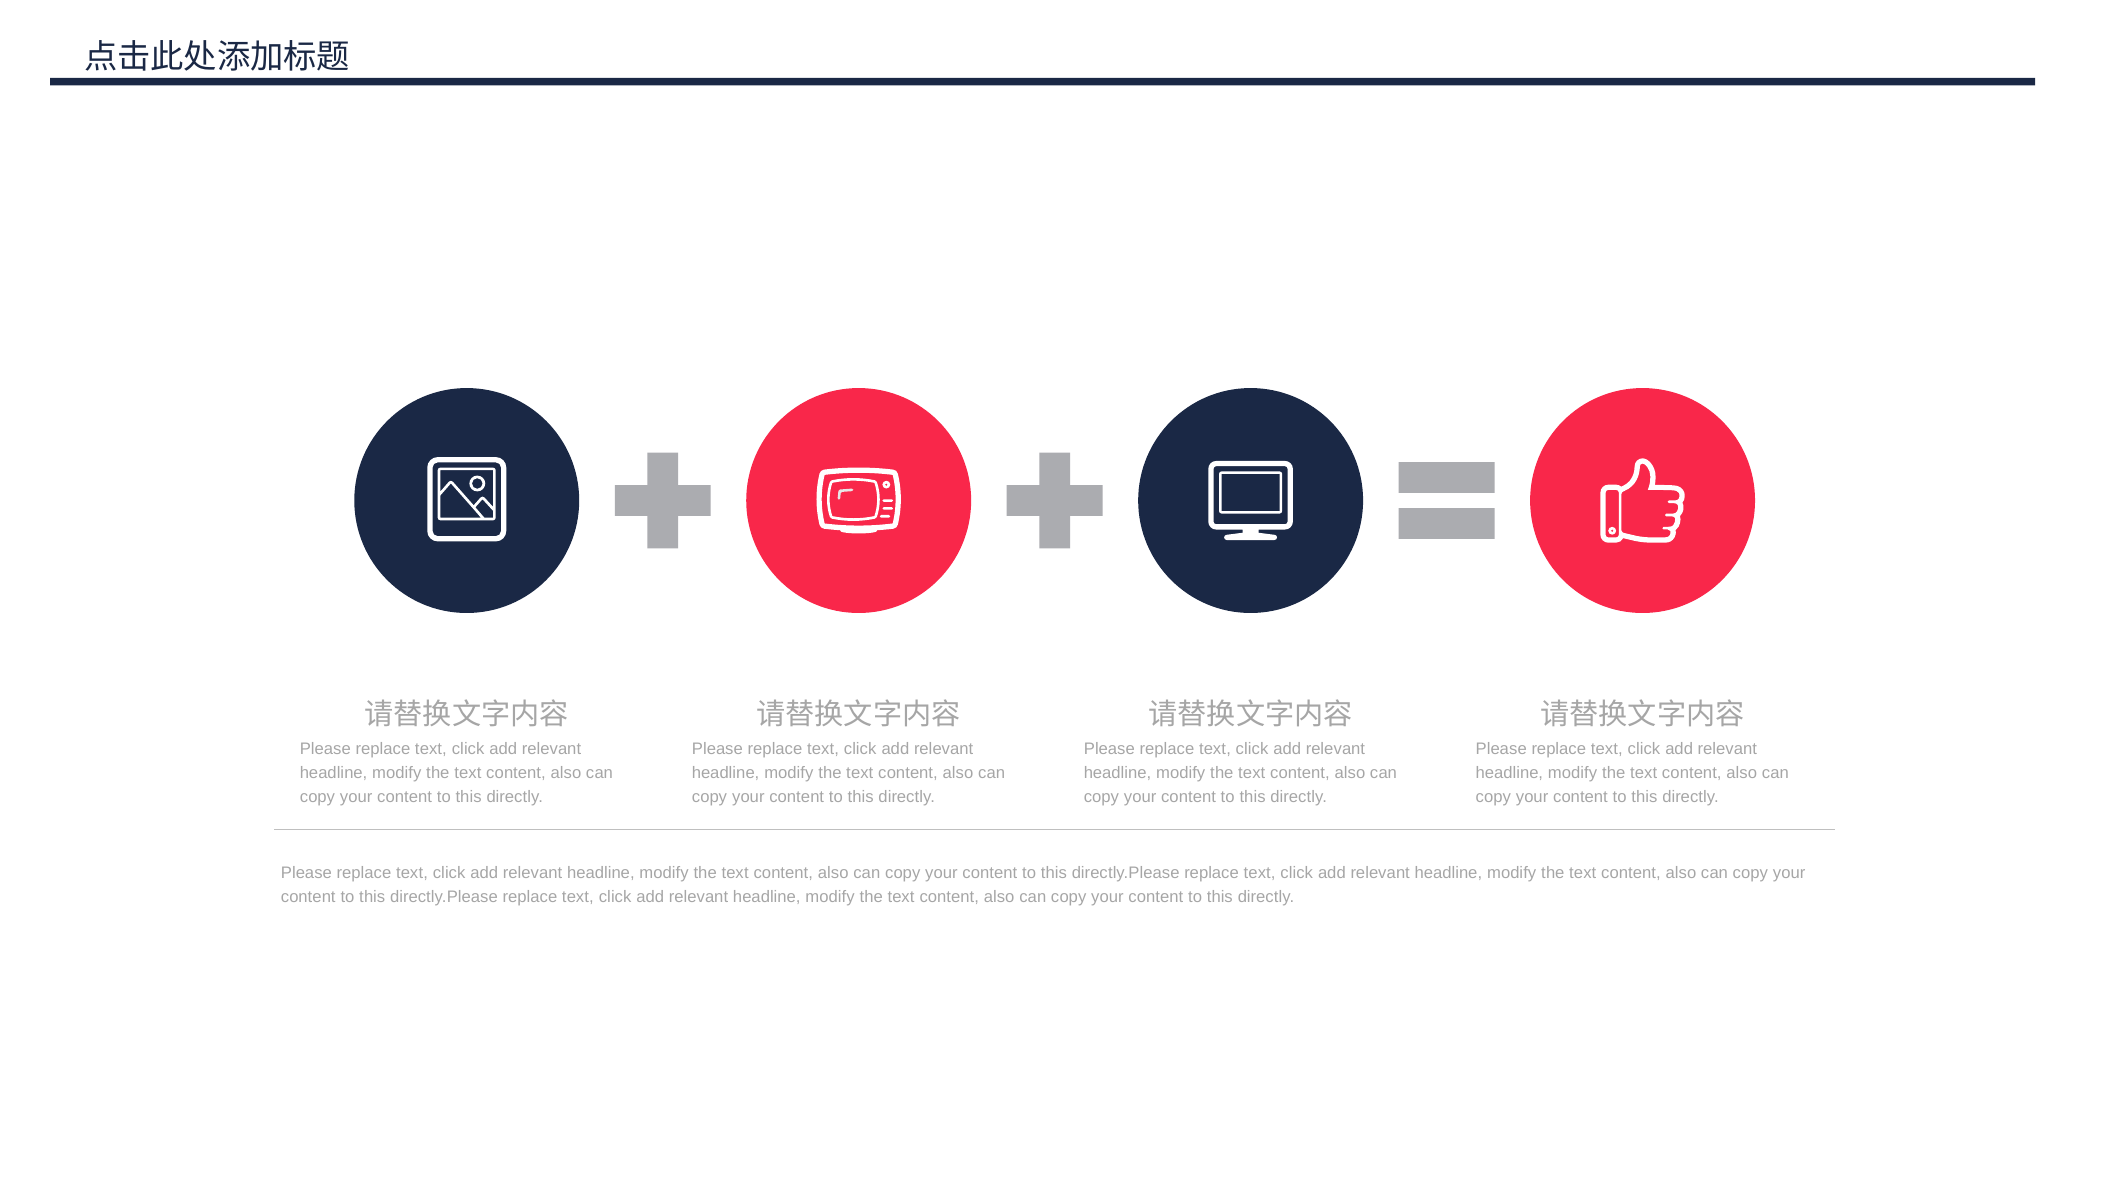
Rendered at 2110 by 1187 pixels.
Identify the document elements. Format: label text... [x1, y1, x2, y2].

text_box Please replace text, click add relevant headline, modify the text content, also can copy your content to this directly.Please replace text, click add relevant headline, modify the text content, also can copy your content to this directly.Please replace text, click add relevant headline, modify the text content, also can copy your content to this directly. [280, 858, 1829, 907]
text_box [1475, 688, 1810, 805]
text_box 点击此处添加标题 [69, 27, 380, 86]
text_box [1083, 688, 1418, 805]
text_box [299, 688, 634, 805]
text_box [354, 388, 1755, 613]
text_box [691, 688, 1026, 805]
